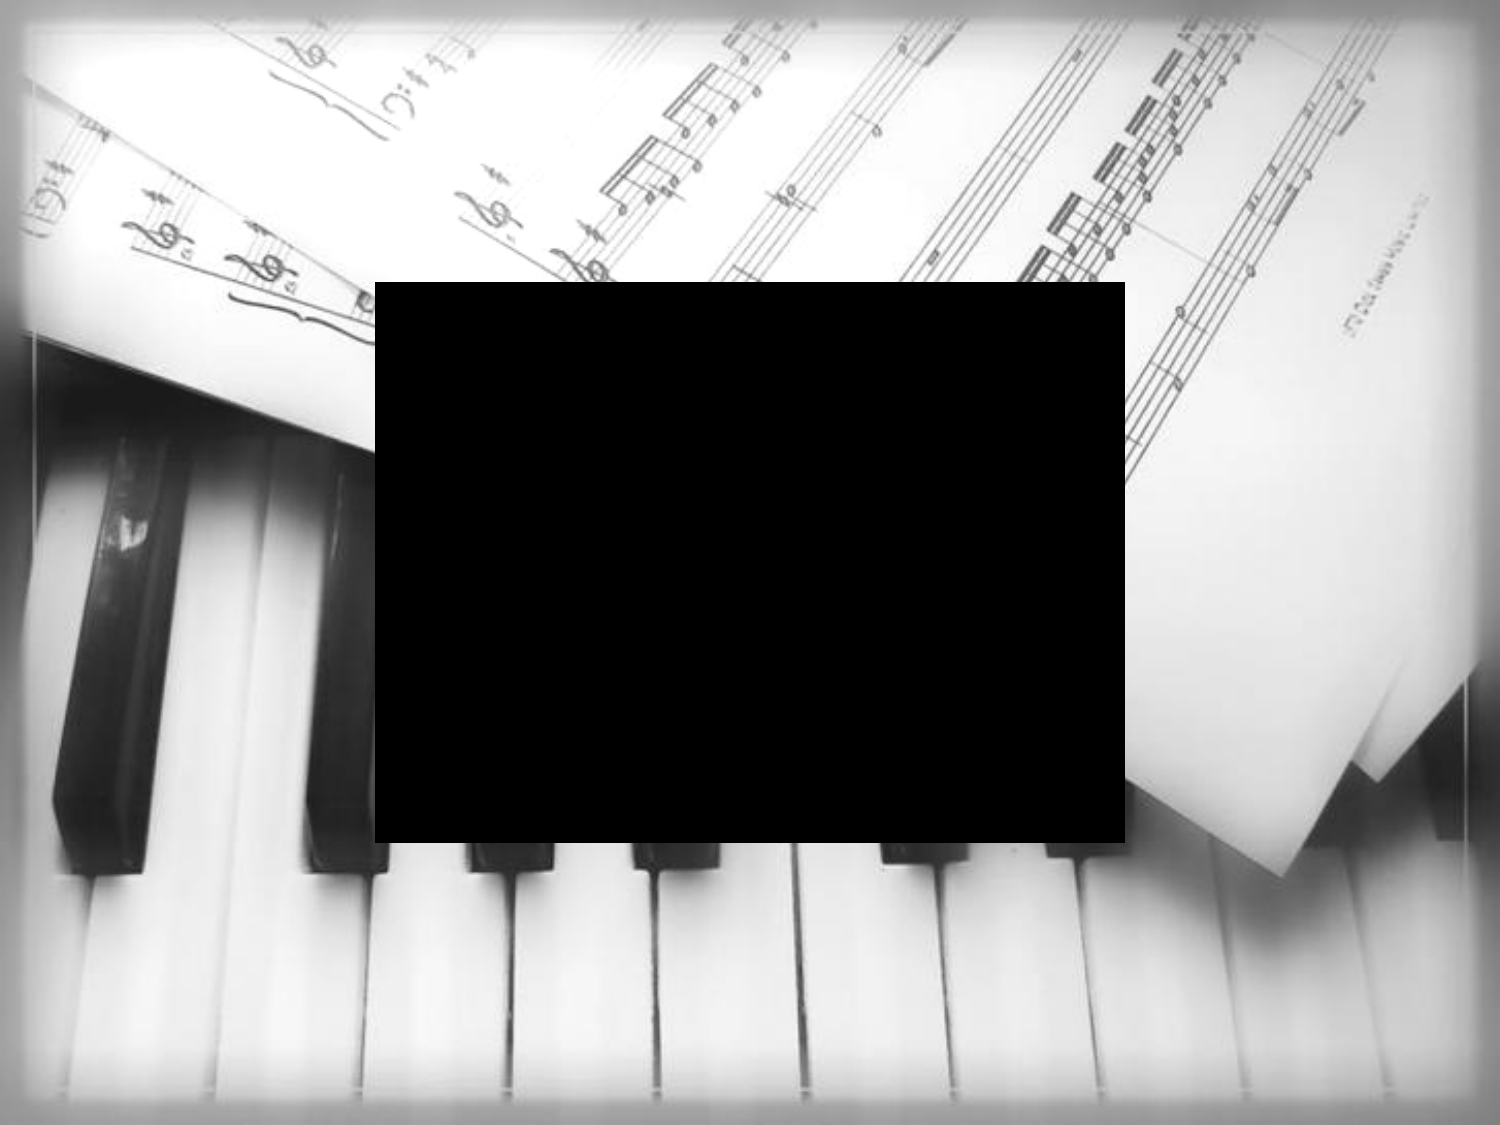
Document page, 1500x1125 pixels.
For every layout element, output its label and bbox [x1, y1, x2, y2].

picture [0, 0, 1500, 1125]
text_box [374, 281, 1126, 844]
